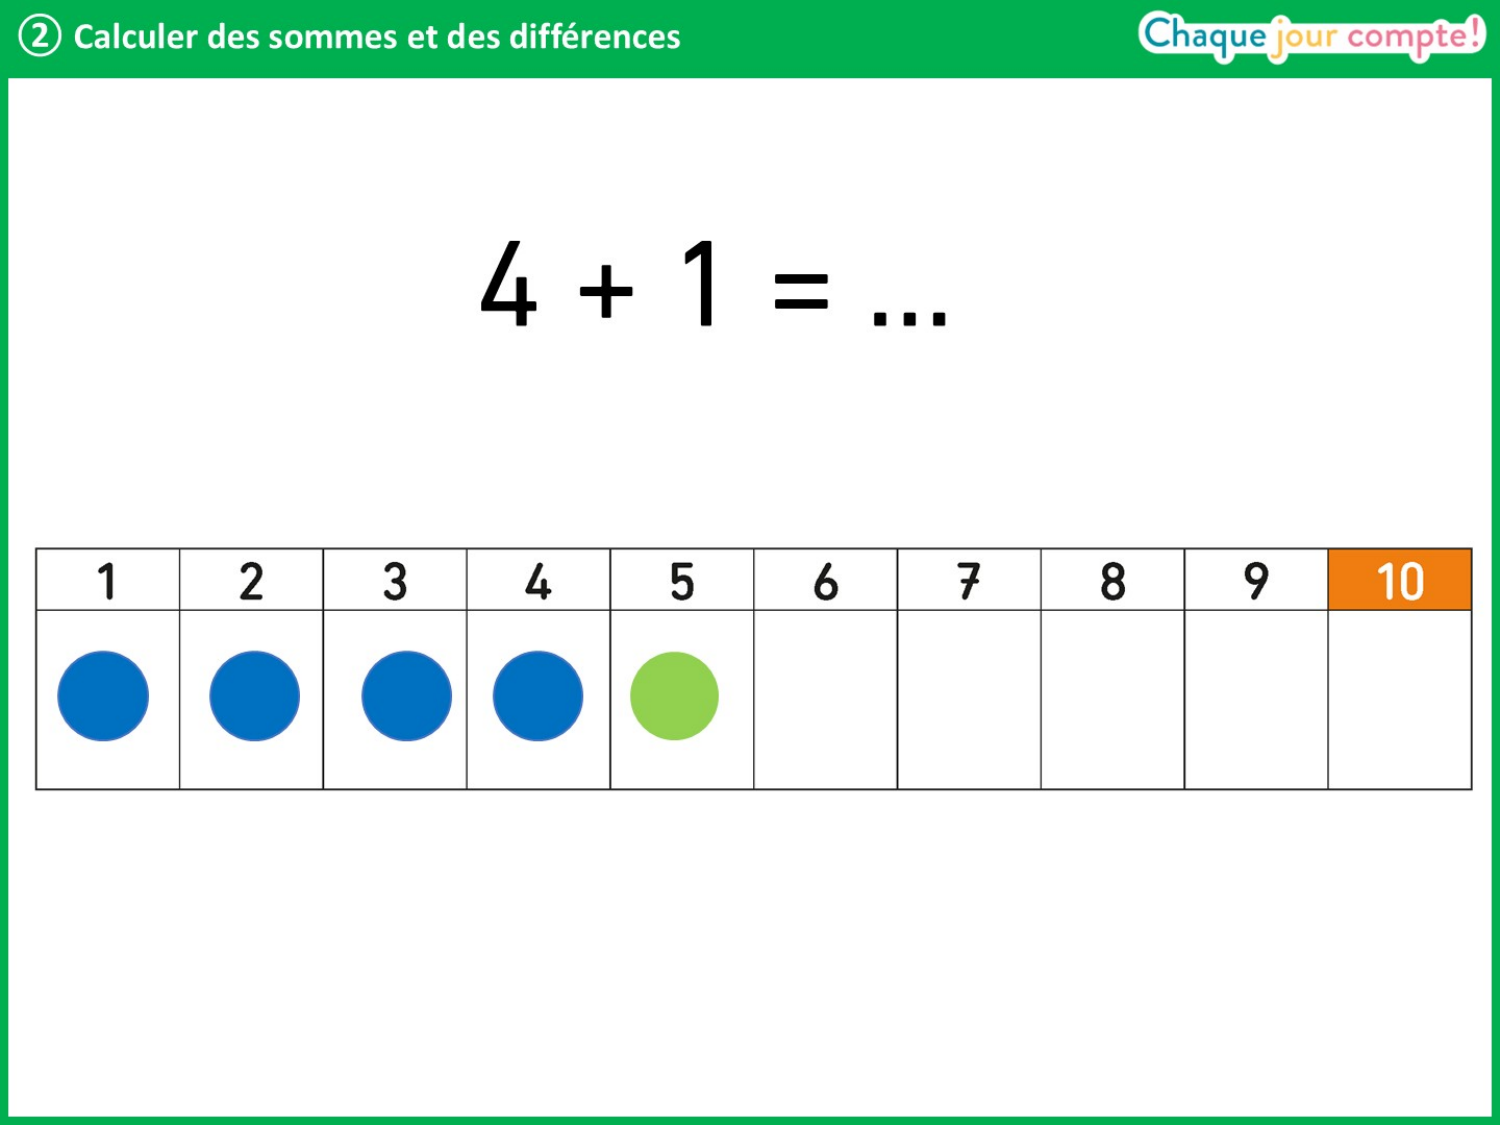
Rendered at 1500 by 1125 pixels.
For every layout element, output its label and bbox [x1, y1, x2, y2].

list [0, 0, 1500, 1125]
